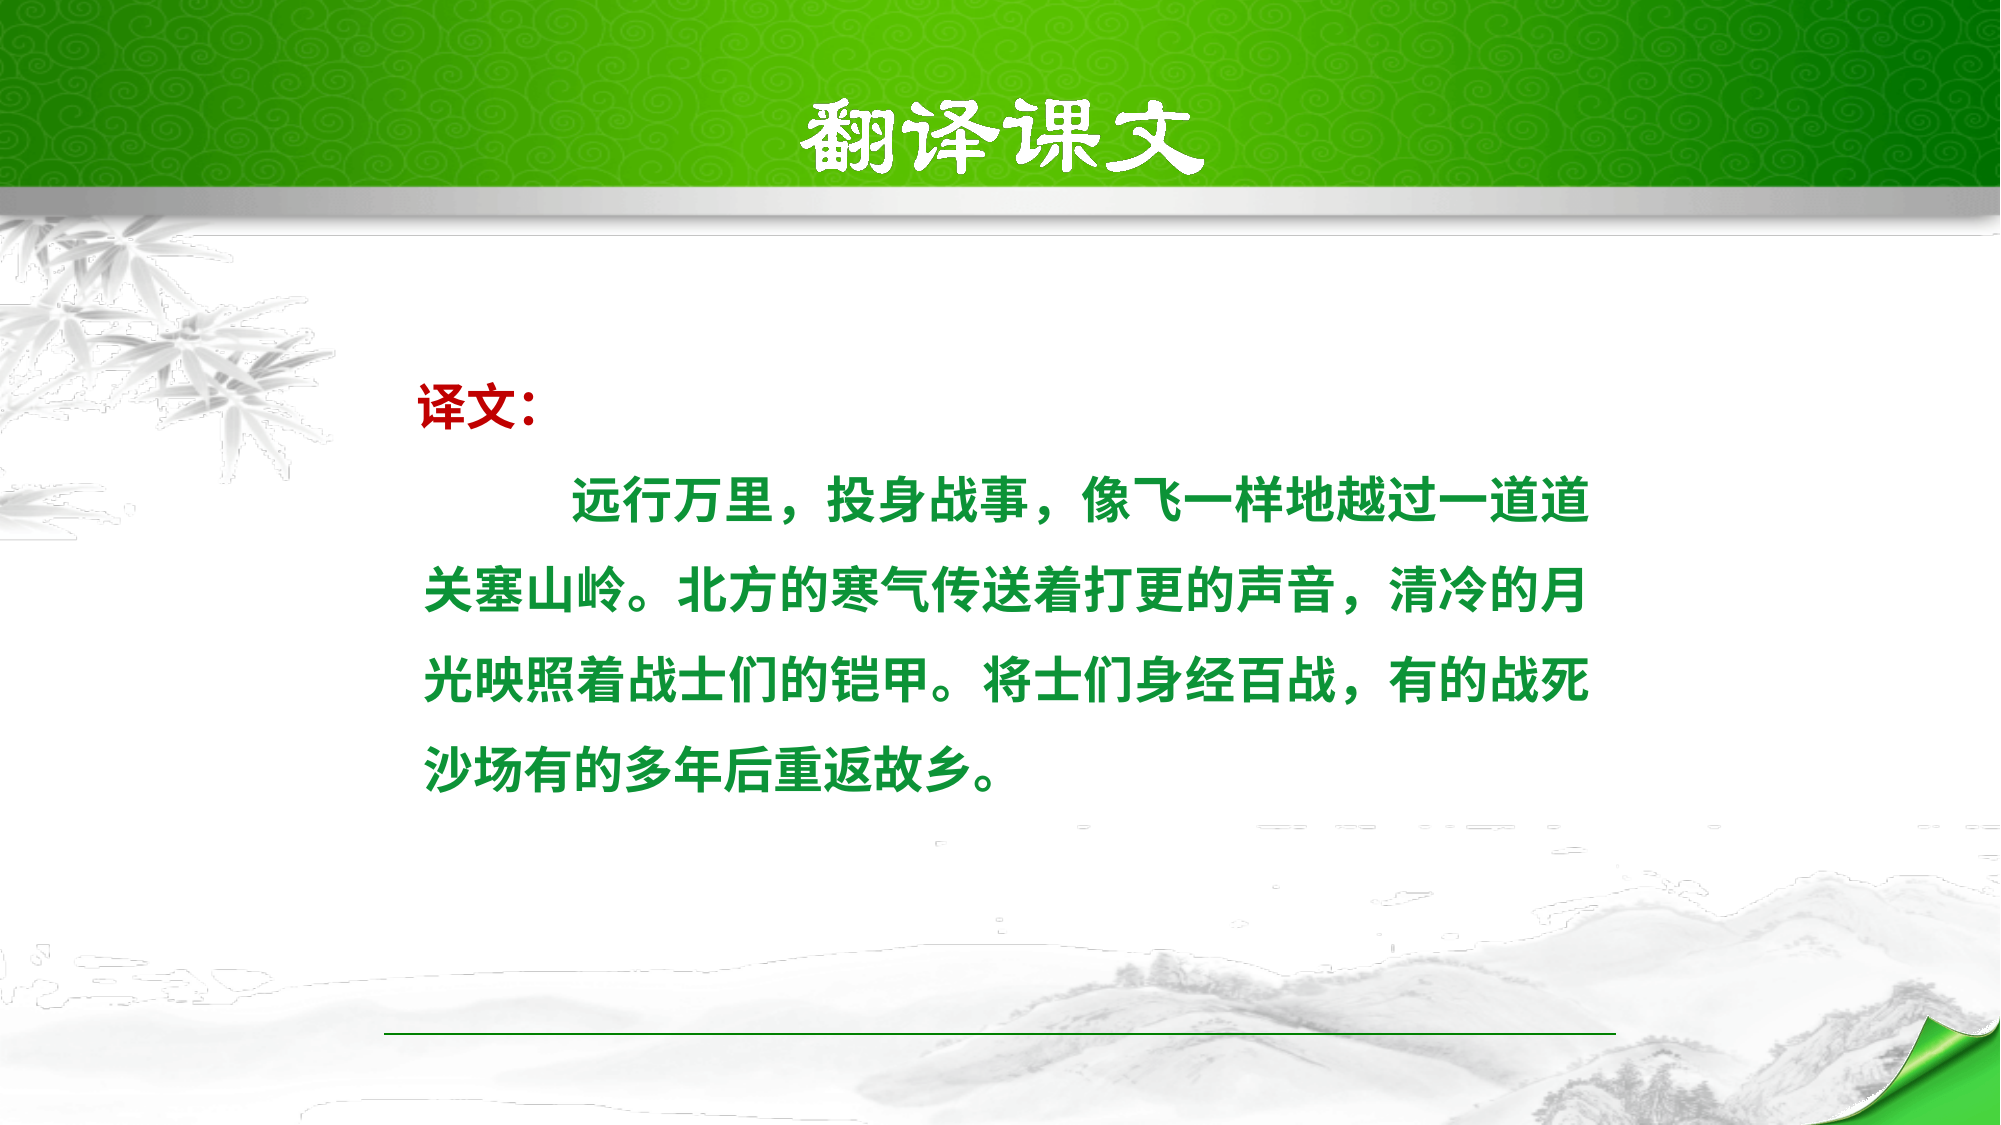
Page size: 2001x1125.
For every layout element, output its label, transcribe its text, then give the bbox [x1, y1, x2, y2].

picture [0, 0, 2000, 570]
picture [0, 779, 2000, 1125]
text_box 远行万里，投身战事，像飞一样地越过一道道关塞山岭。北方的寒气传送着打更的声音，清冷的月光映照着战士们的铠甲。将士们身经百战，有的战死沙场有的多年后重返故乡。 [409, 581, 1605, 776]
